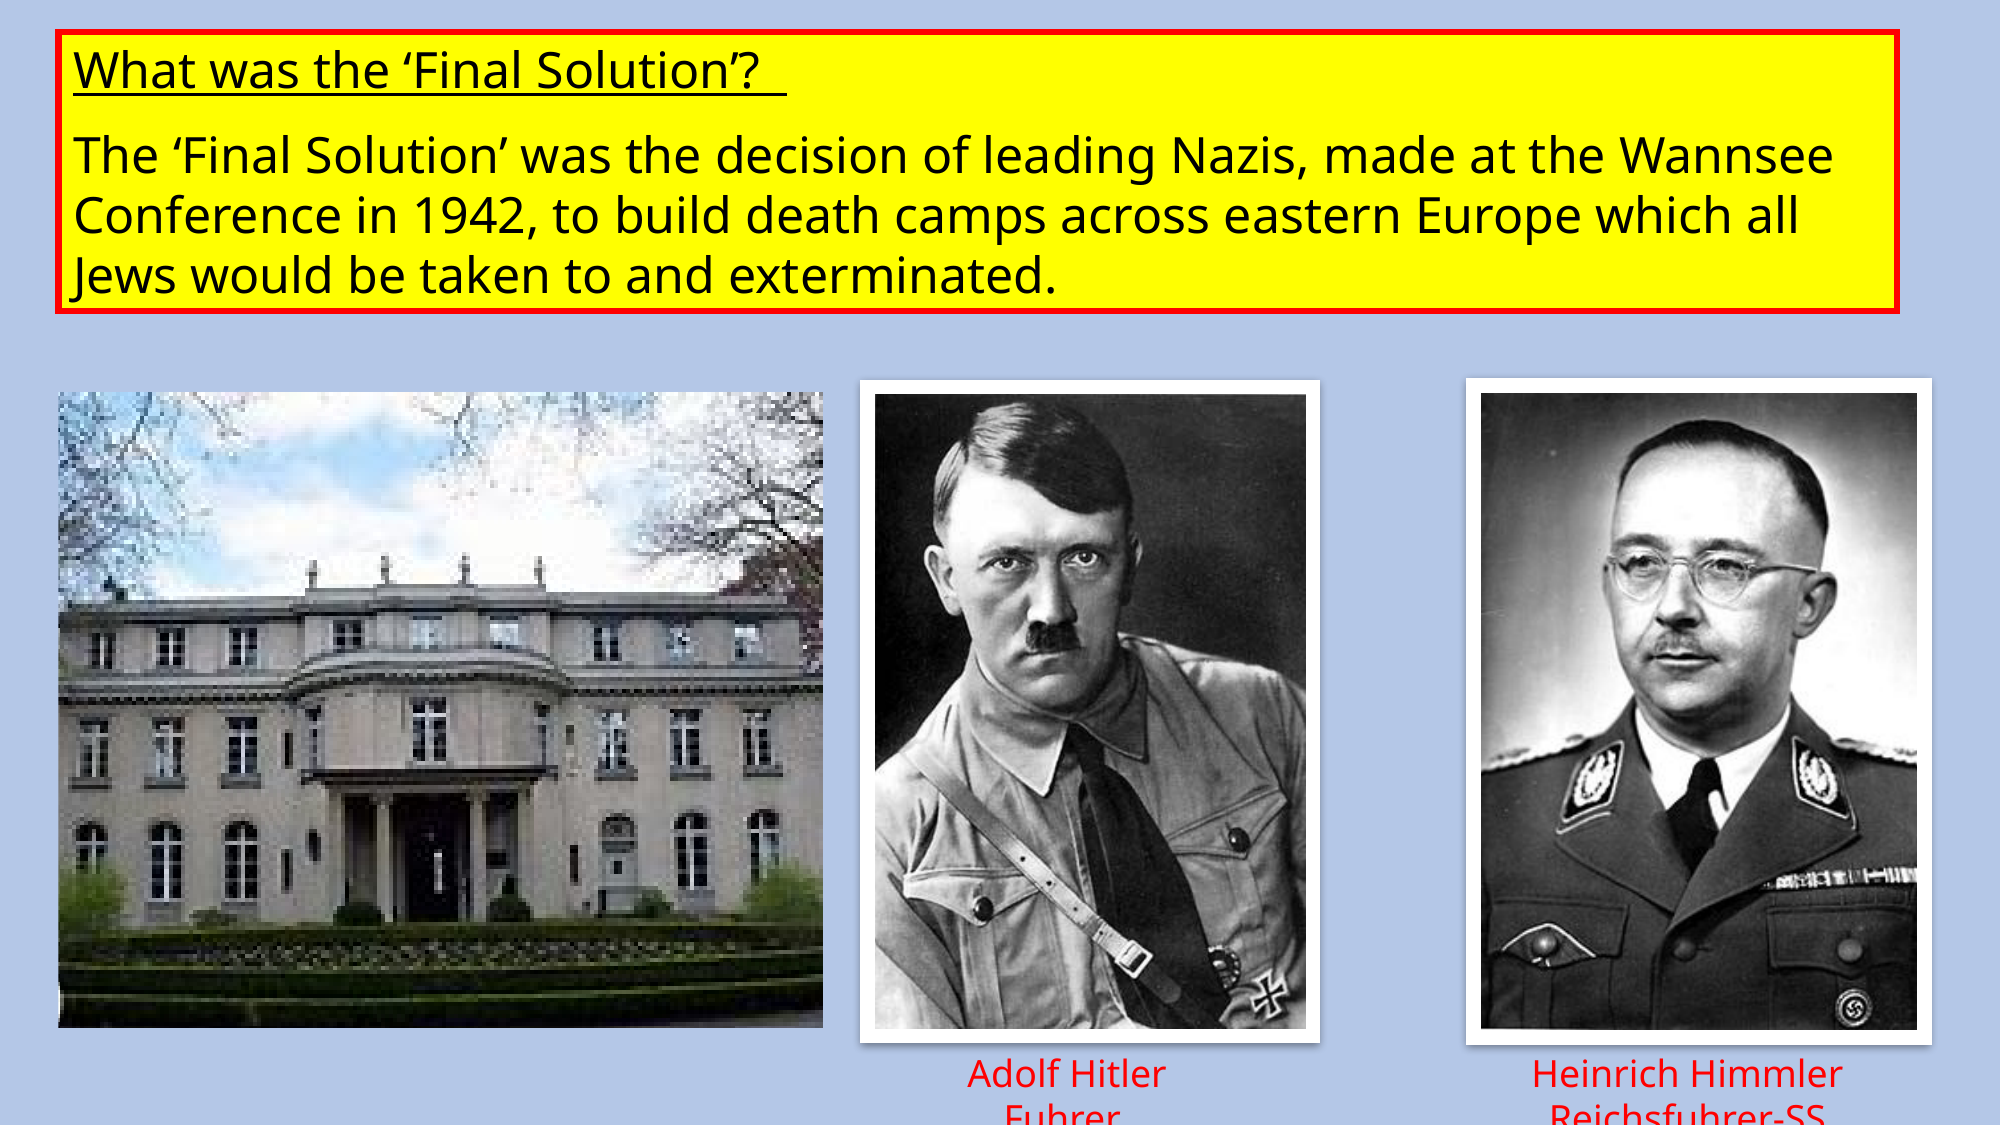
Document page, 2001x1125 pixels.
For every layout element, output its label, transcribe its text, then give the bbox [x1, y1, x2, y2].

text_box What was the ‘Final Solution’? The ‘Final Solution’ was the decision of leading Nazis, made at the Wannsee Conference in 1942, to build death camps across eastern Europe which all Jews would be taken to and exterminated. [58, 31, 1897, 312]
text_box Adolf Hitler Fuhrer [878, 1042, 1257, 1125]
picture [1480, 392, 1918, 1031]
picture [874, 394, 1306, 1029]
picture [58, 392, 824, 1028]
text_box Heinrich Himmler Reichsfuhrer-SS [1433, 1042, 1942, 1125]
